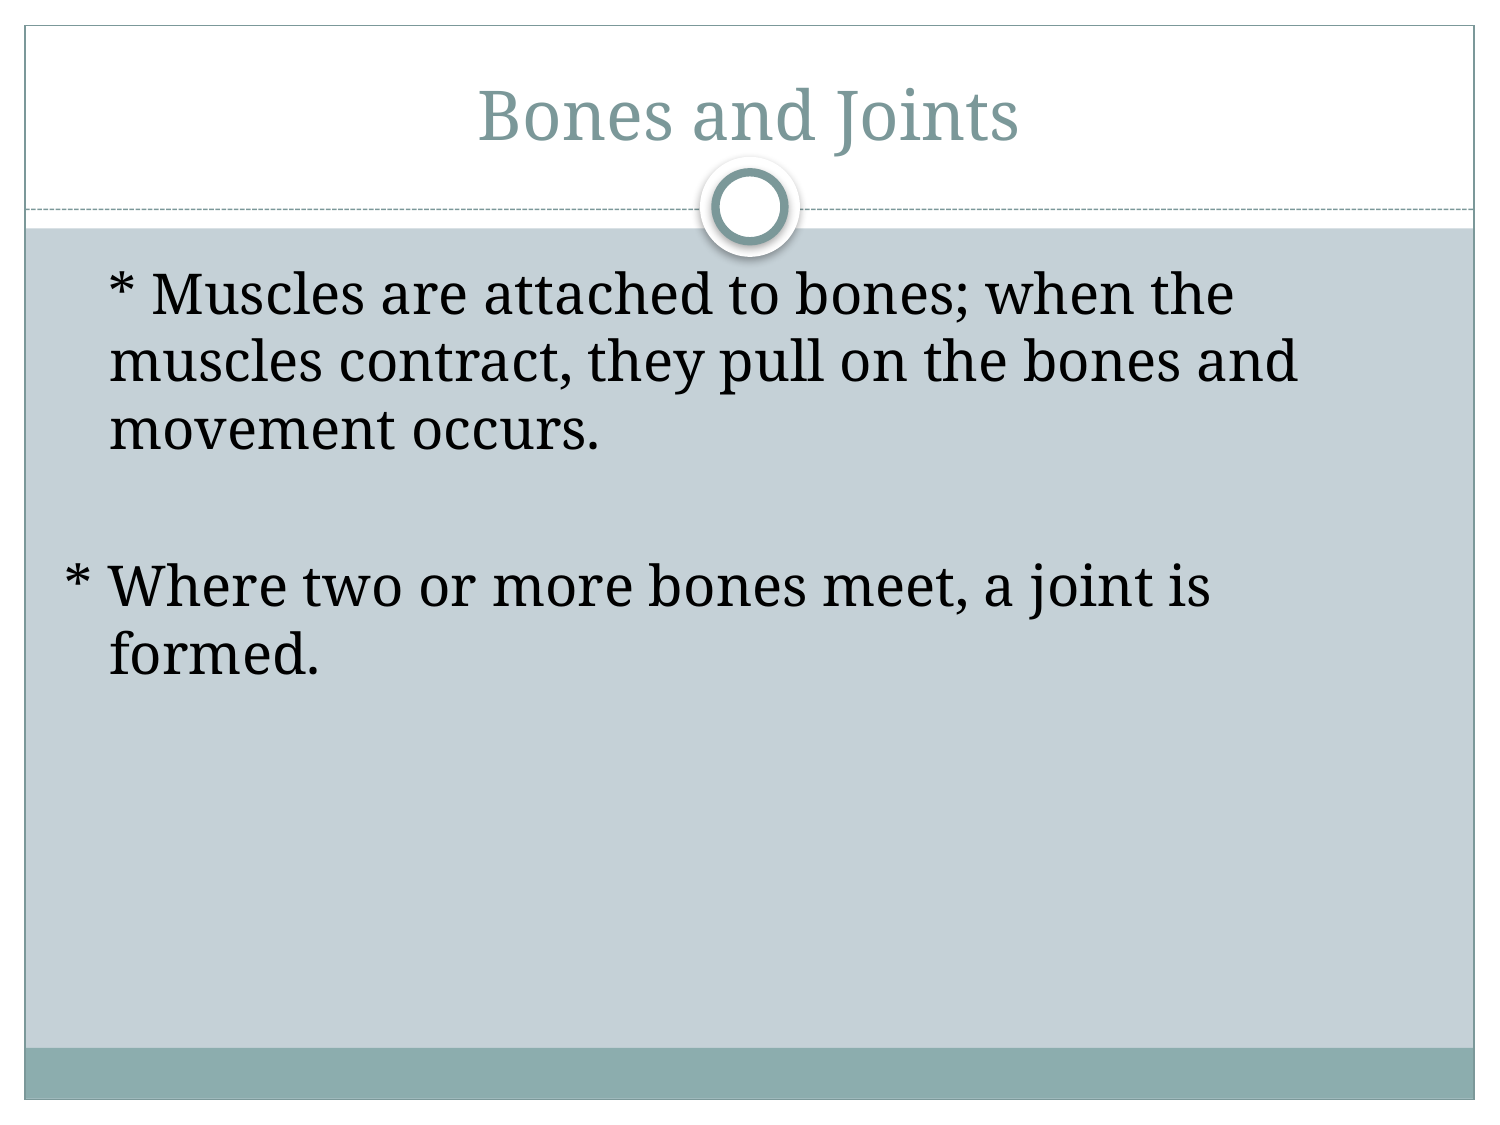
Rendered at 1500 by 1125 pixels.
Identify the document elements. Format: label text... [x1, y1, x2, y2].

list * Muscles are attached to bones; when the muscles contract, they pull on the bones and movement occurs. * Where two or more bones meet, a joint is formed. [49, 250, 1445, 1001]
title Bones and Joints [49, 37, 1450, 162]
